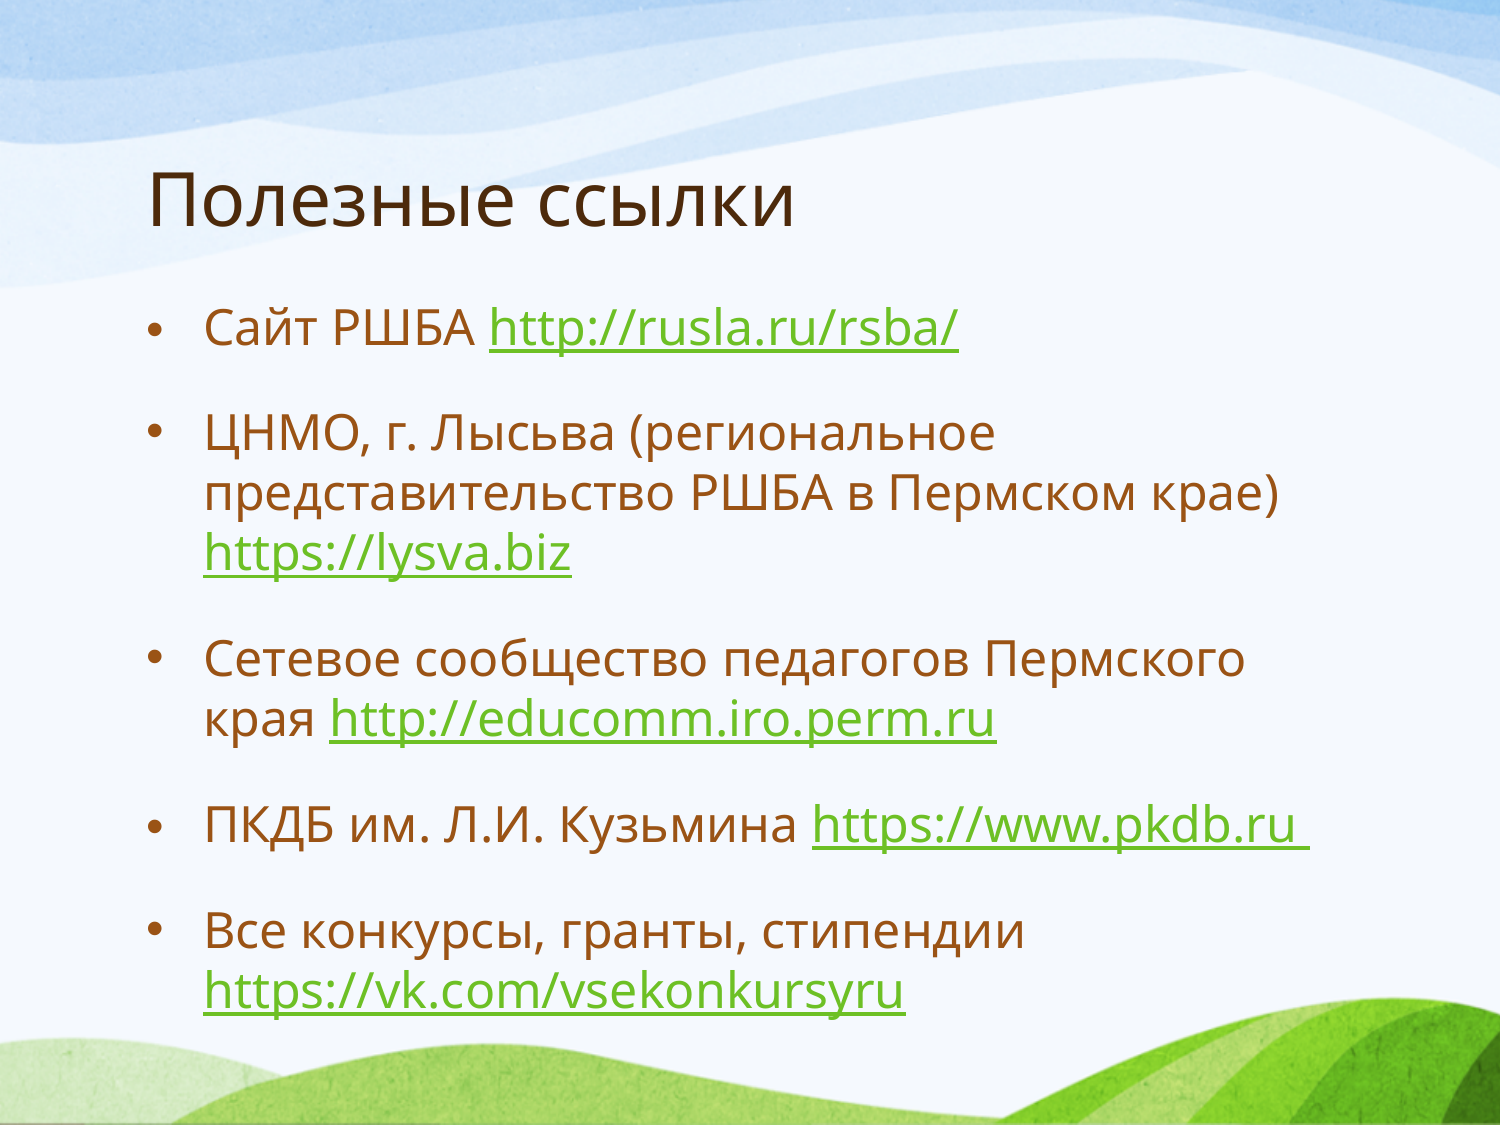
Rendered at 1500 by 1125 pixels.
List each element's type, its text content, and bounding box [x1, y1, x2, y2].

title Полезные ссылки [131, 50, 1369, 250]
list Сайт РШБА http://rusla.ru/rsba/ ЦНМО, г. Лысьва (региональное представительство РШБА в Пермском крае) https://lysva.biz Сетевое сообщество педагогов Пермского края http://educomm.iro.perm.ru ПКДБ им. Л.И. Кузьмина https://www.pkdb.ru Все конкурсы, гранты, стипендии https://vk.com/vsekonkursyru [131, 287, 1369, 982]
picture [0, 0, 1500, 1125]
